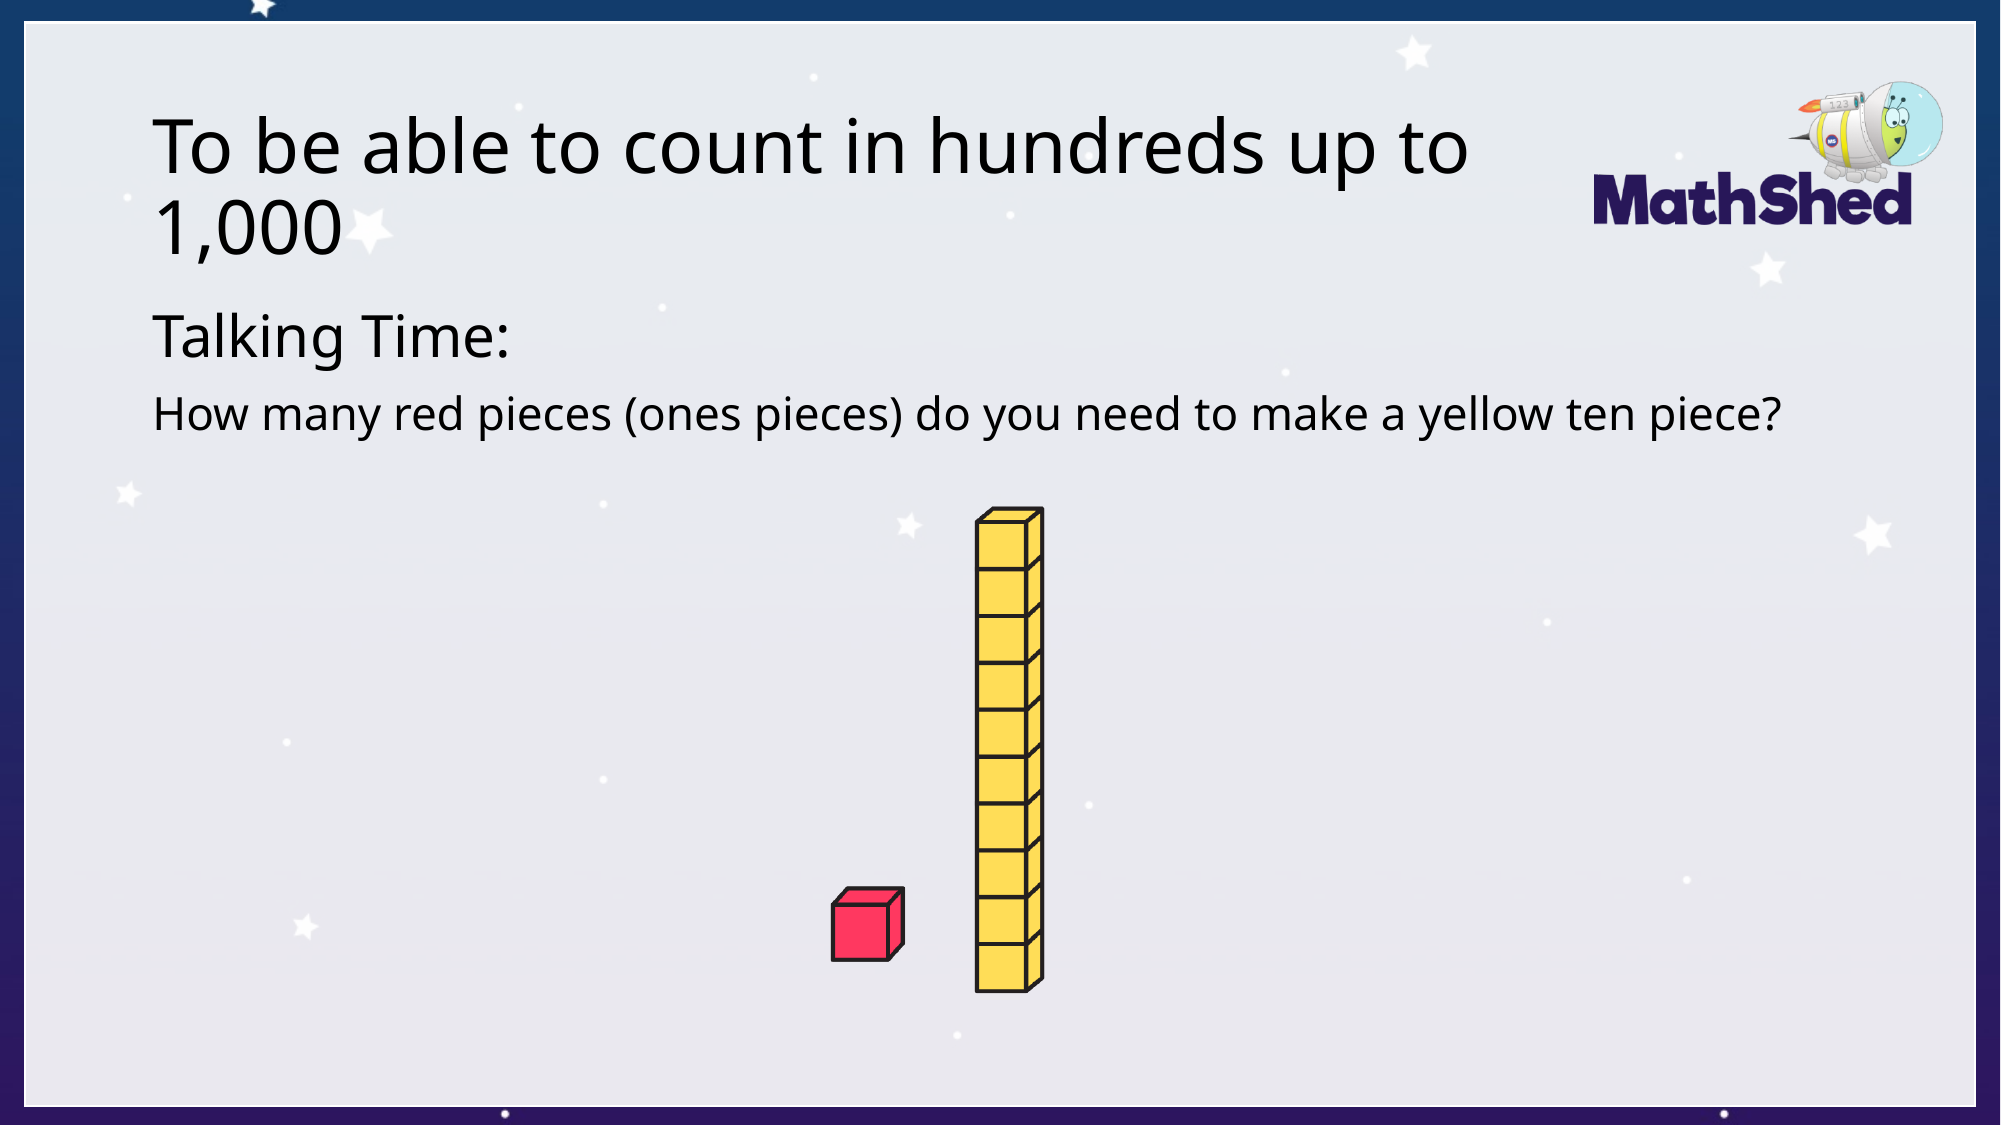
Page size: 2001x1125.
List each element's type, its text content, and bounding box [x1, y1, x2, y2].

title To be able to count in hundreds up to 1,000 [137, 81, 1578, 299]
picture [0, 0, 2001, 1125]
list Talking Time: How many red pieces (ones pieces) do you need to make a yellow ten piece? [137, 299, 1863, 1014]
